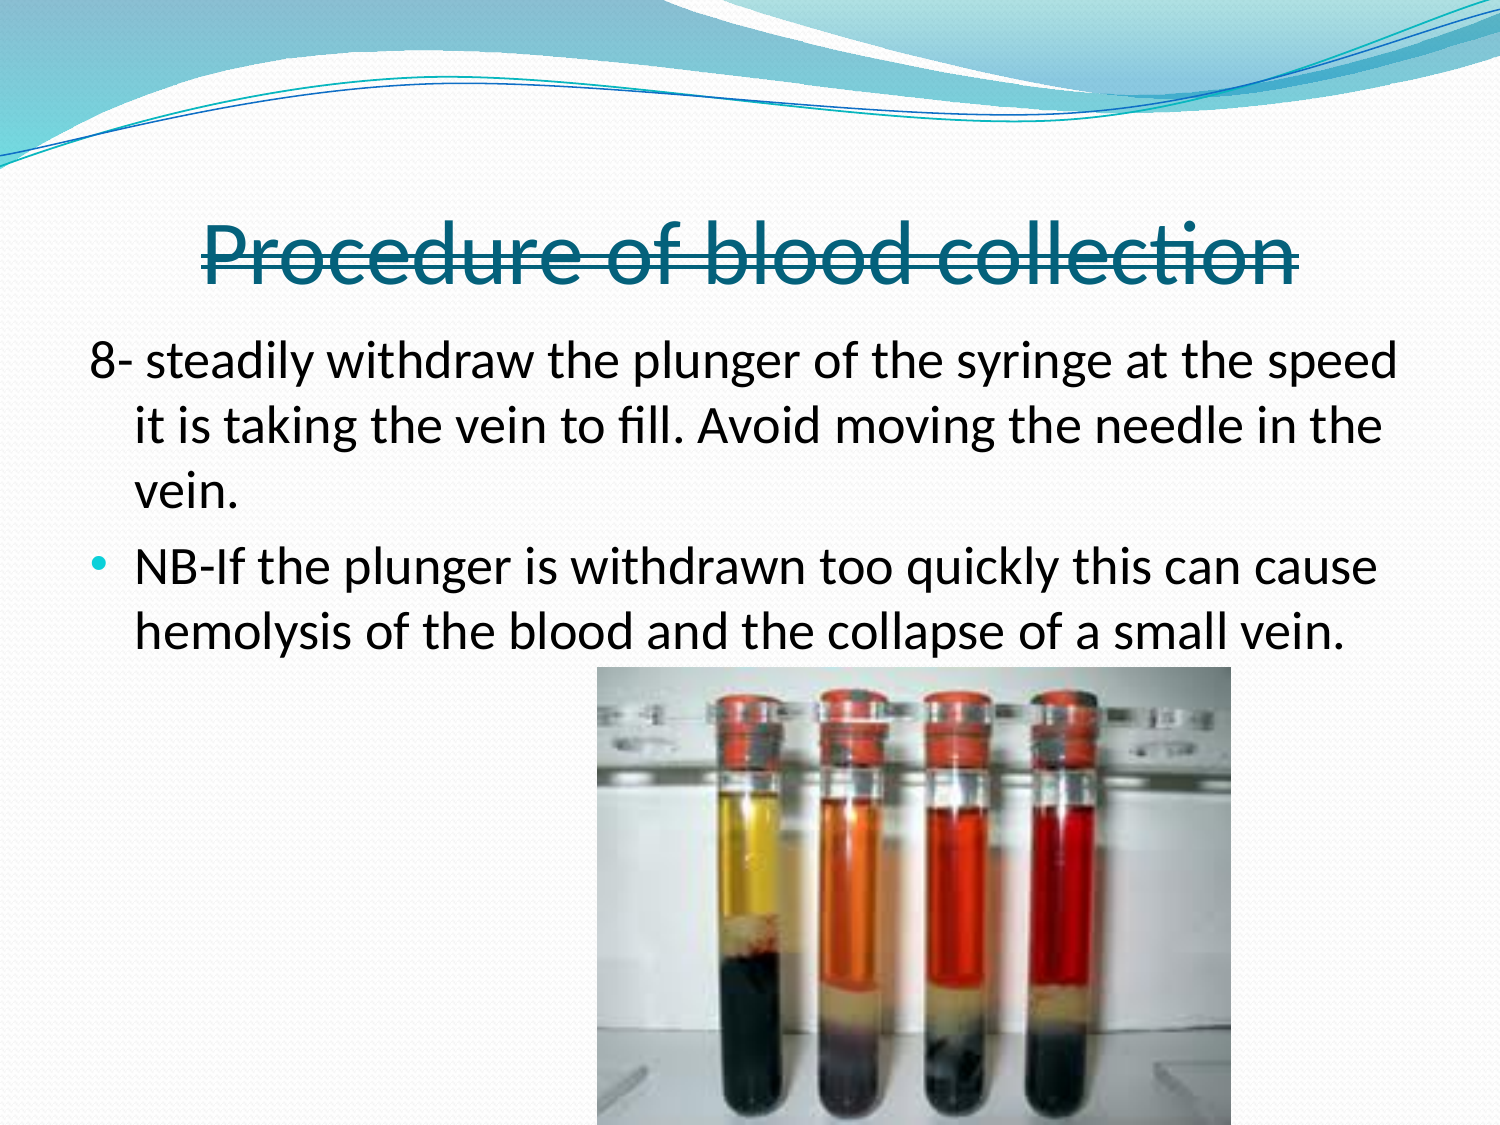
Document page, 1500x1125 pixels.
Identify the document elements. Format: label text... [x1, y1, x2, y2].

list 8- steadily withdraw the plunger of the syringe at the speed it is taking the vein to fill. Avoid moving the needle in the vein. NB-If the plunger is withdrawn too quickly this can cause hemolysis of the blood and the collapse of a small vein. [75, 317, 1425, 1038]
title Procedure of blood collection [75, 115, 1425, 303]
picture [597, 667, 1231, 1125]
